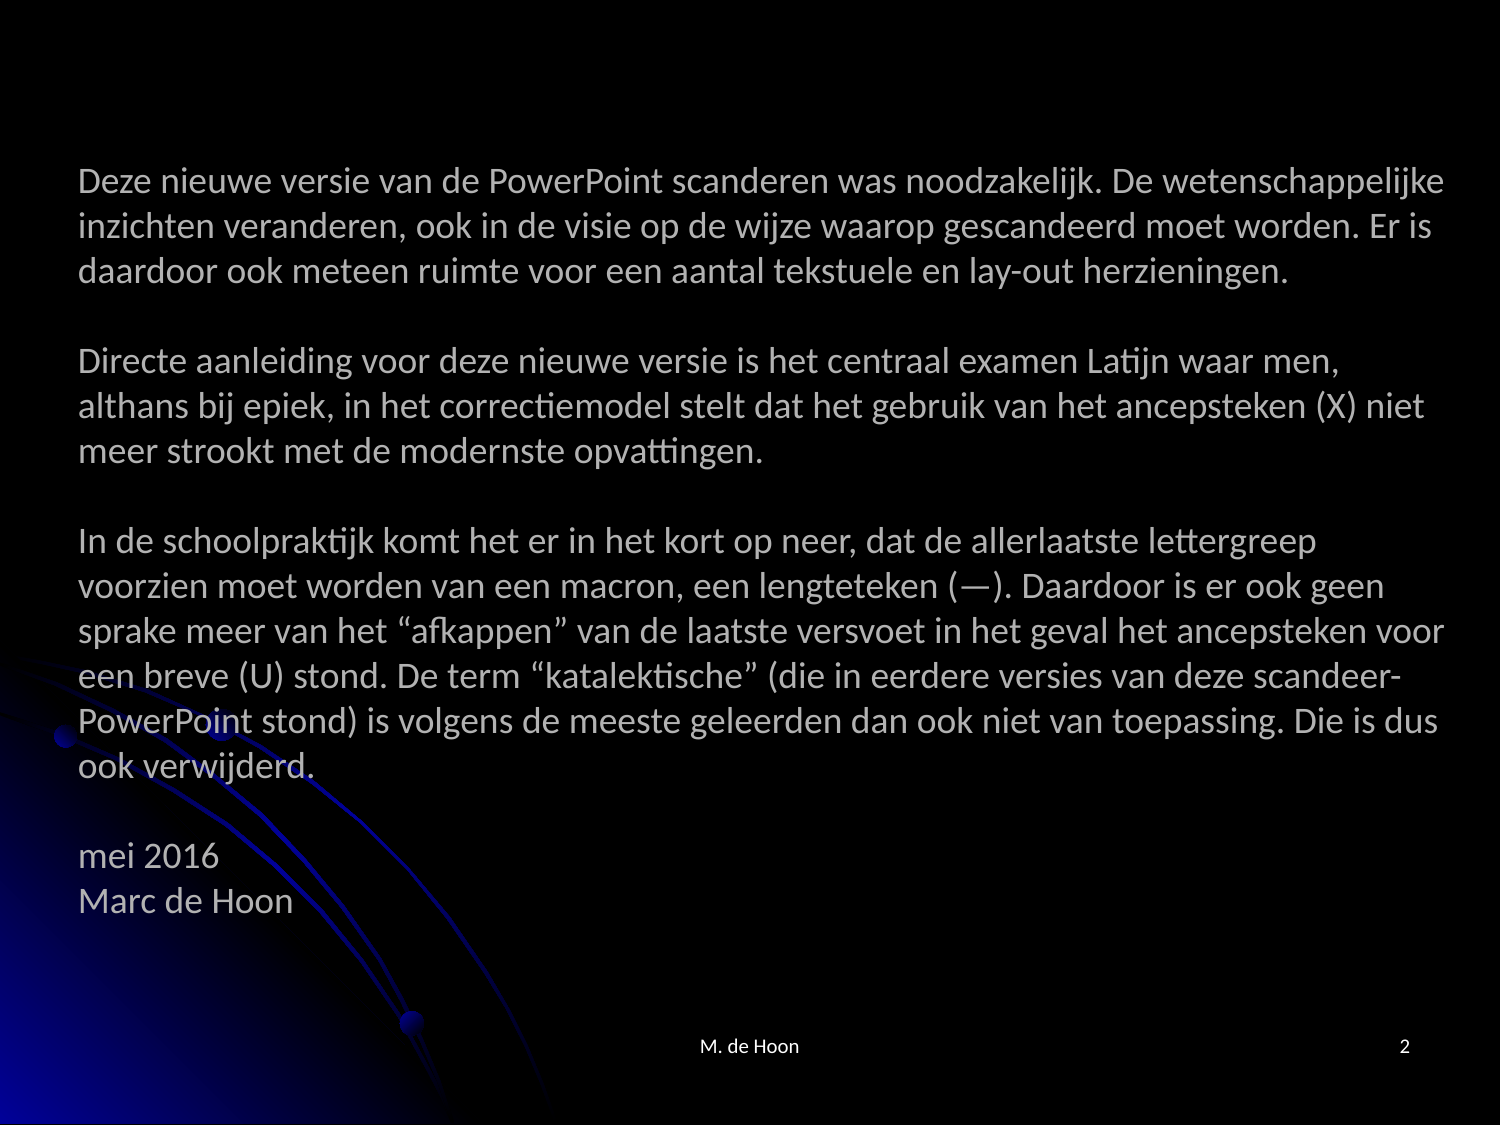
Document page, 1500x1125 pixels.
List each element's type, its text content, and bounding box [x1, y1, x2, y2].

text_box Deze nieuwe versie van de PowerPoint scanderen was noodzakelijk. De wetenschappelijke inzichten veranderen, ook in de visie op de wijze waarop gescandeerd moet worden. Er is daardoor ook meteen ruimte voor een aantal tekstuele en lay-out herzieningen. Directe aanleiding voor deze nieuwe versie is het centraal examen Latijn waar men, althans bij epiek, in het correctiemodel stelt dat het gebruik van het ancepsteken (X) niet meer strookt met de modernste opvattingen. In de schoolpraktijk komt het er in het kort op neer, dat de allerlaatste lettergreep voorzien moet worden van een macron, een lengteteken (—). Daardoor is er ook geen sprake meer van het “afkappen” van de laatste versvoet in het geval het ancepsteken voor een breve (U) stond. De term “katalektische” (die in eerdere versies van deze scandeer-PowerPoint stond) is volgens de meeste geleerden dan ook niet van toepassing. Die is dus ook verwijderd. mei 2016 Marc de Hoon [63, 148, 1471, 929]
footer M. de Hoon [512, 1024, 988, 1101]
slide_number 2 [1074, 1024, 1426, 1101]
